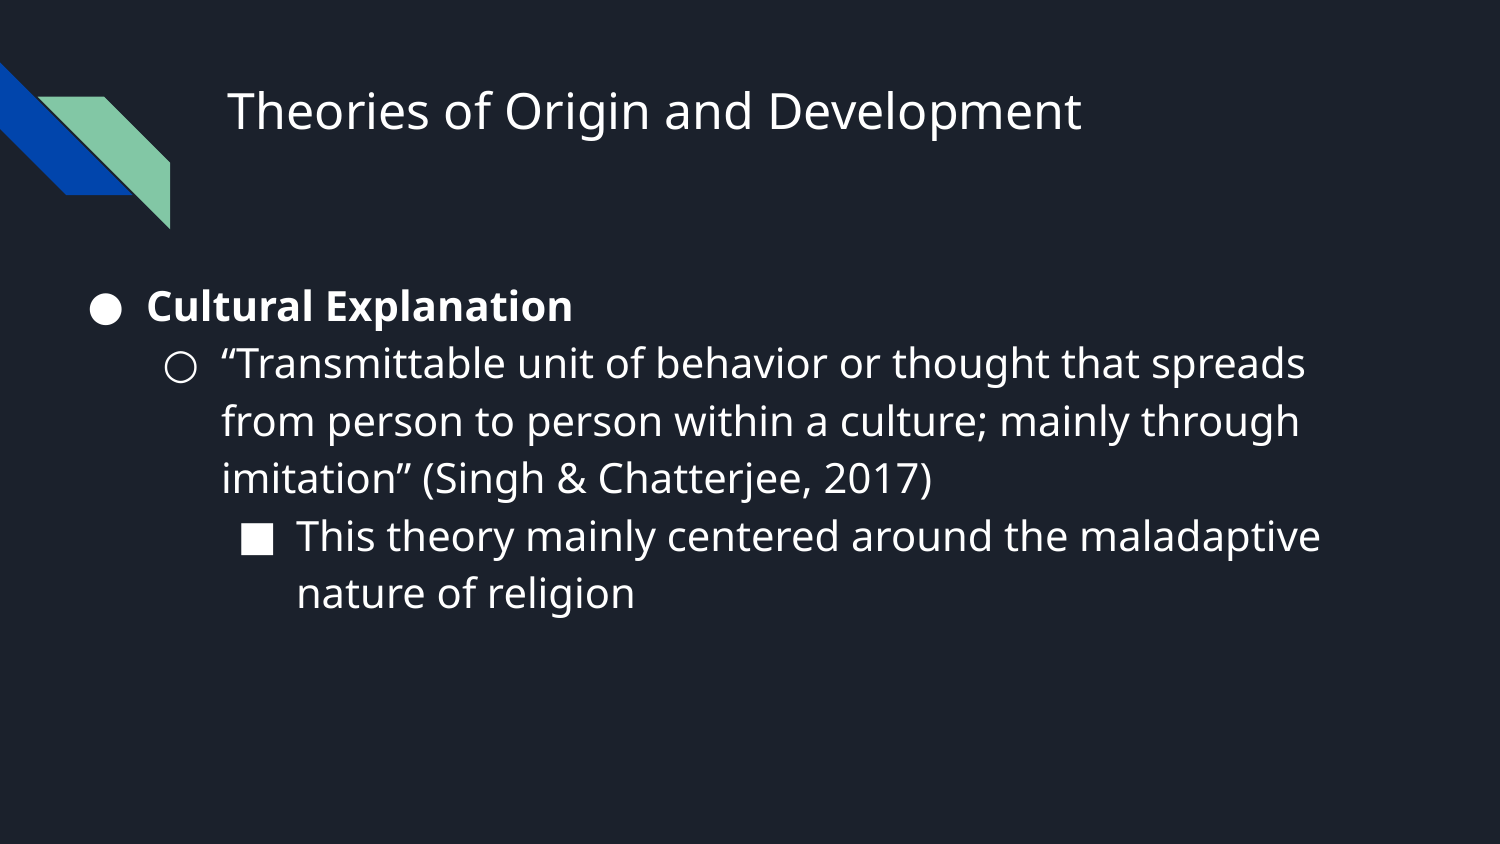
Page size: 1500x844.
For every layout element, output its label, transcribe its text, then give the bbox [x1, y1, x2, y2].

list Cultural Explanation “Transmittable unit of behavior or thought that spreads from person to person within a culture; mainly through imitation” (Singh & Chatterjee, 2017) This theory mainly centered around the maladaptive nature of religion [56, 257, 1368, 735]
title Theories of Origin and Development [212, 64, 1368, 215]
